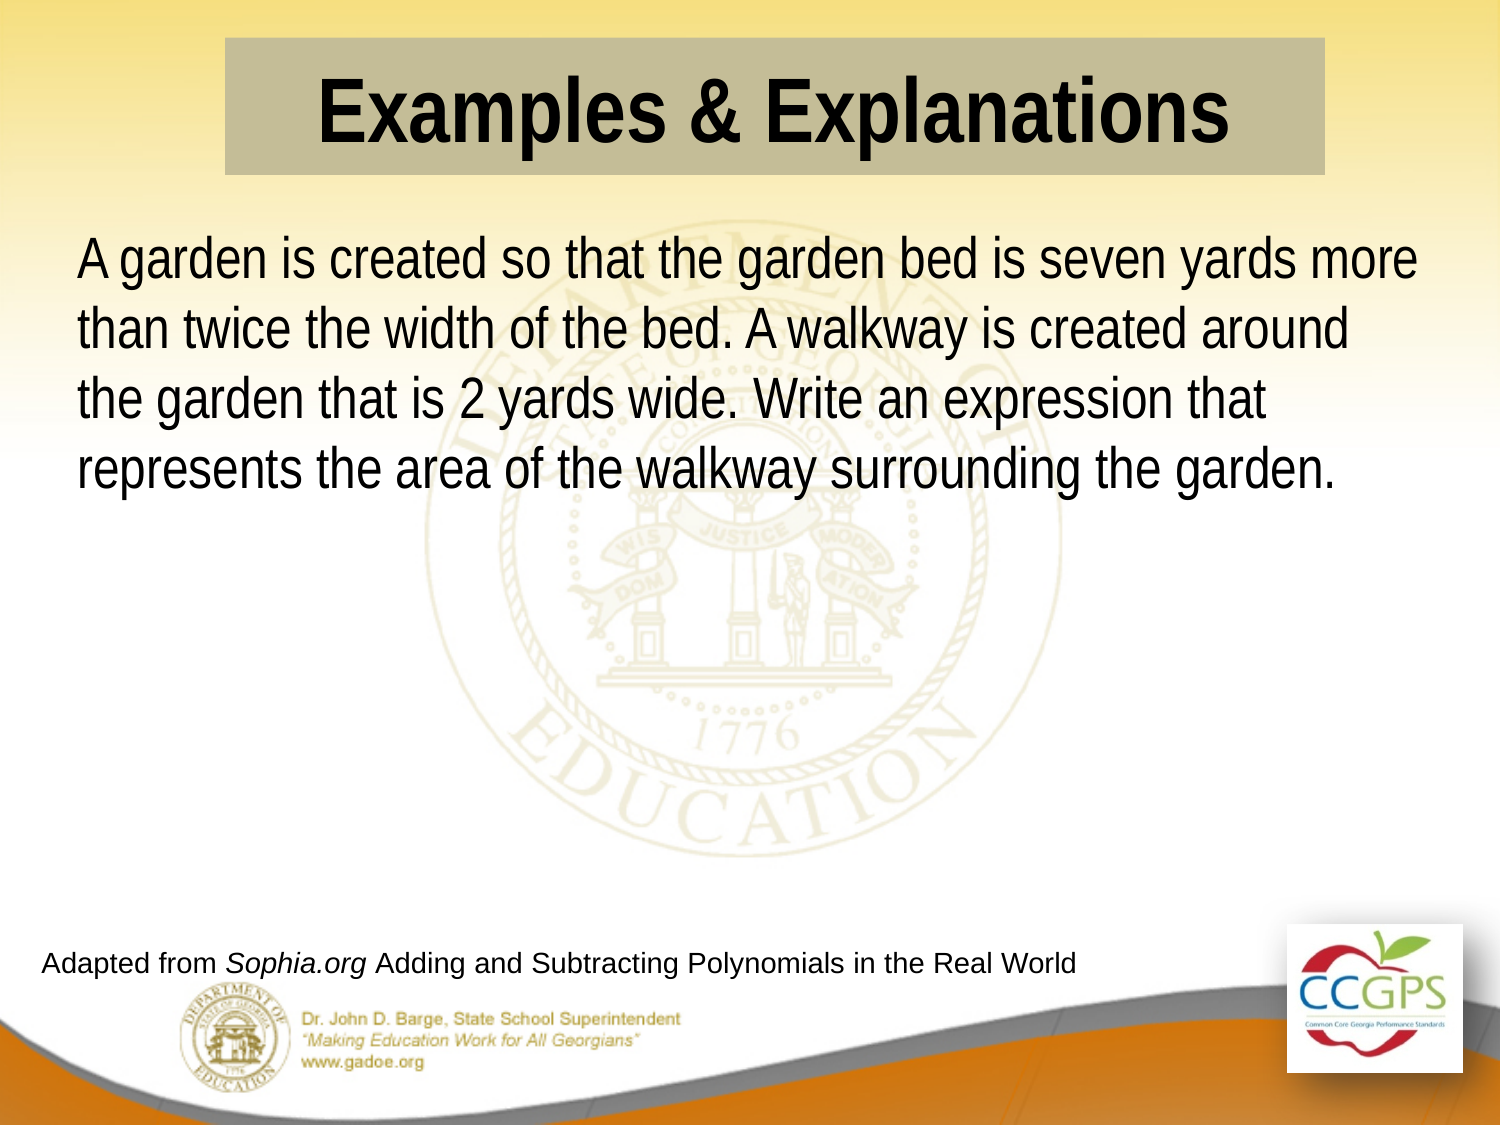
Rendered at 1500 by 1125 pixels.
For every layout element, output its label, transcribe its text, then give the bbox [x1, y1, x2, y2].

title Examples & Explanations [224, 37, 1326, 176]
text_box Adapted from Sophia.org Adding and Subtracting Polynomials in the Real World [26, 937, 1093, 988]
picture [0, 0, 1500, 1125]
subtitle A garden is created so that the garden bed is seven yards more than twice the width of the bed. A walkway is created around the garden that is 2 yards wide. Write an expression that represents the area of the walkway surrounding the garden. [62, 212, 1438, 926]
